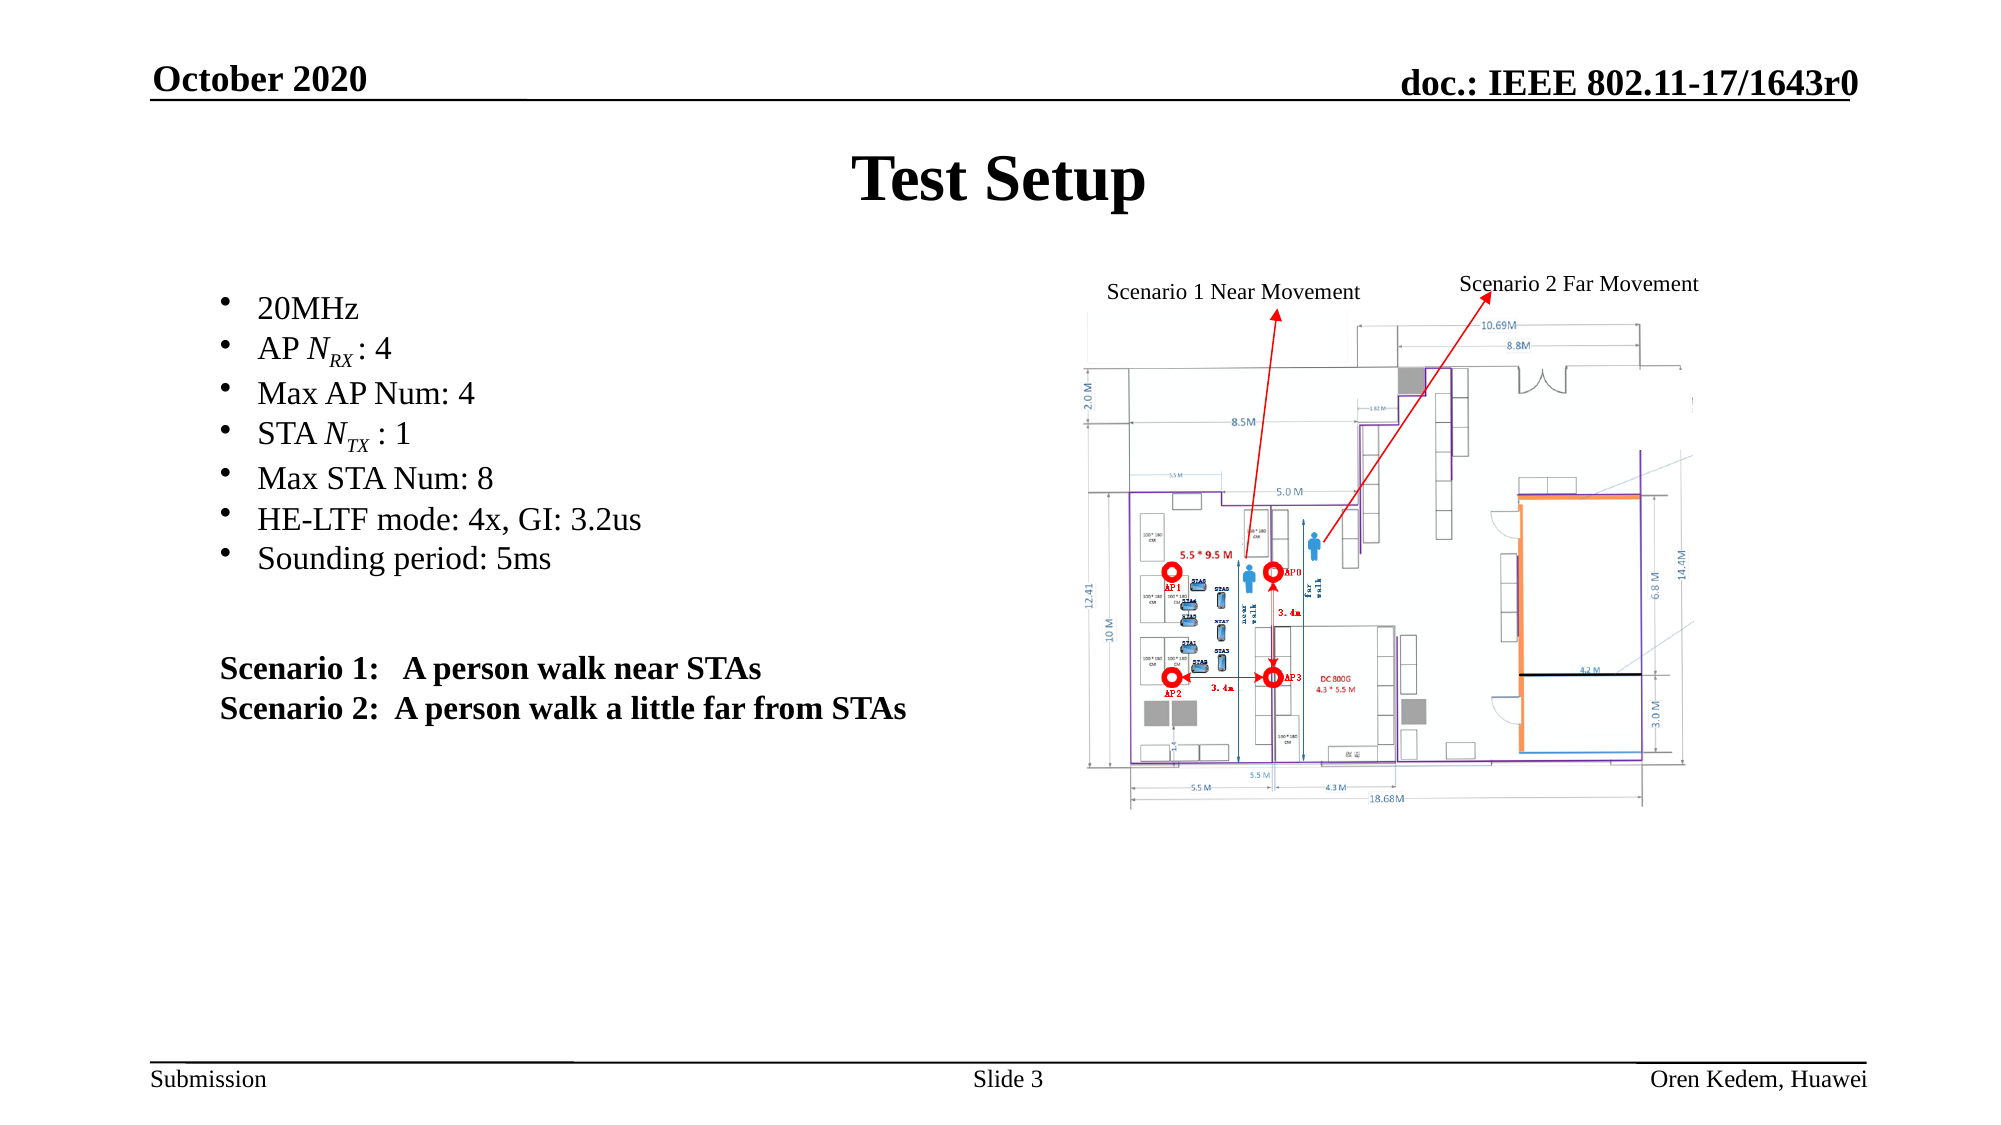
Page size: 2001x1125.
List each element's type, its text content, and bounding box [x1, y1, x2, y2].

footer Oren Kedem, Huawei [1171, 1061, 1869, 1093]
list 20MHz AP NRX : 4 Max AP Num: 4 STA NTX : 1 Max STA Num: 8 HE-LTF mode: 4x, GI: 3.2us Sounding period: 5ms Scenario 1: A person walk near STAs Scenario 2: A person walk a little far from STAs [139, 278, 1001, 766]
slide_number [152, 54, 563, 100]
title Test Setup [149, 112, 1850, 235]
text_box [1078, 260, 1781, 852]
slide_number Slide 3 [950, 1061, 1067, 1123]
